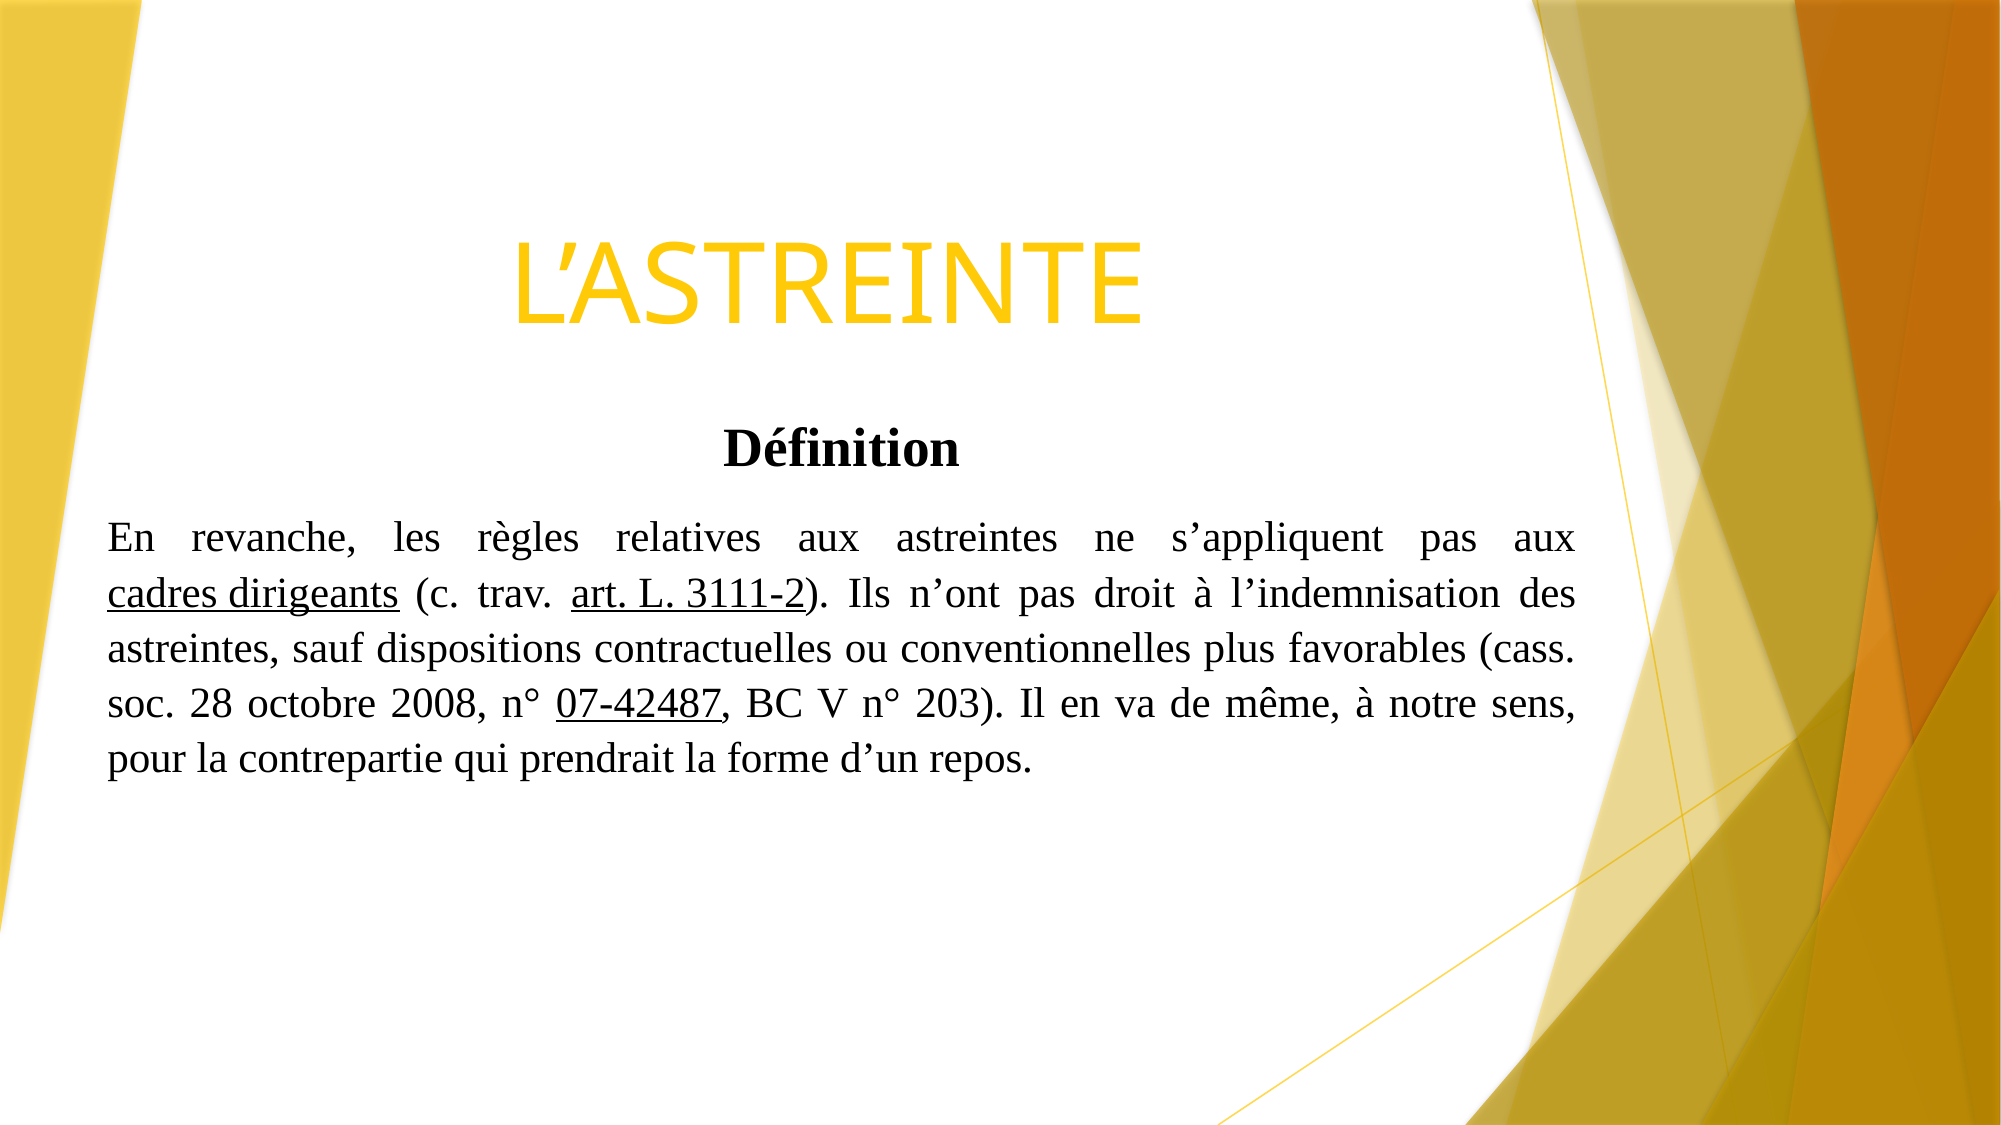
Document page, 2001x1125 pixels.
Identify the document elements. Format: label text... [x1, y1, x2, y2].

title L’ASTREINTE [205, 83, 1480, 354]
subtitle Définition En revanche, les règles relatives aux astreintes ne s’appliquent pas aux cadres dirigeants (c. trav. art. L. 3111-2). Ils n’ont pas droit à l’indemnisation des astreintes, sauf dispositions contractuelles ou conventionnelles plus favorables (cass. soc. 28 octobre 2008, n° 07-42487, BC V n° 203). Il en va de même, à notre sens, pour la contrepartie qui prendrait la forme d’un repos. [92, 398, 1593, 790]
